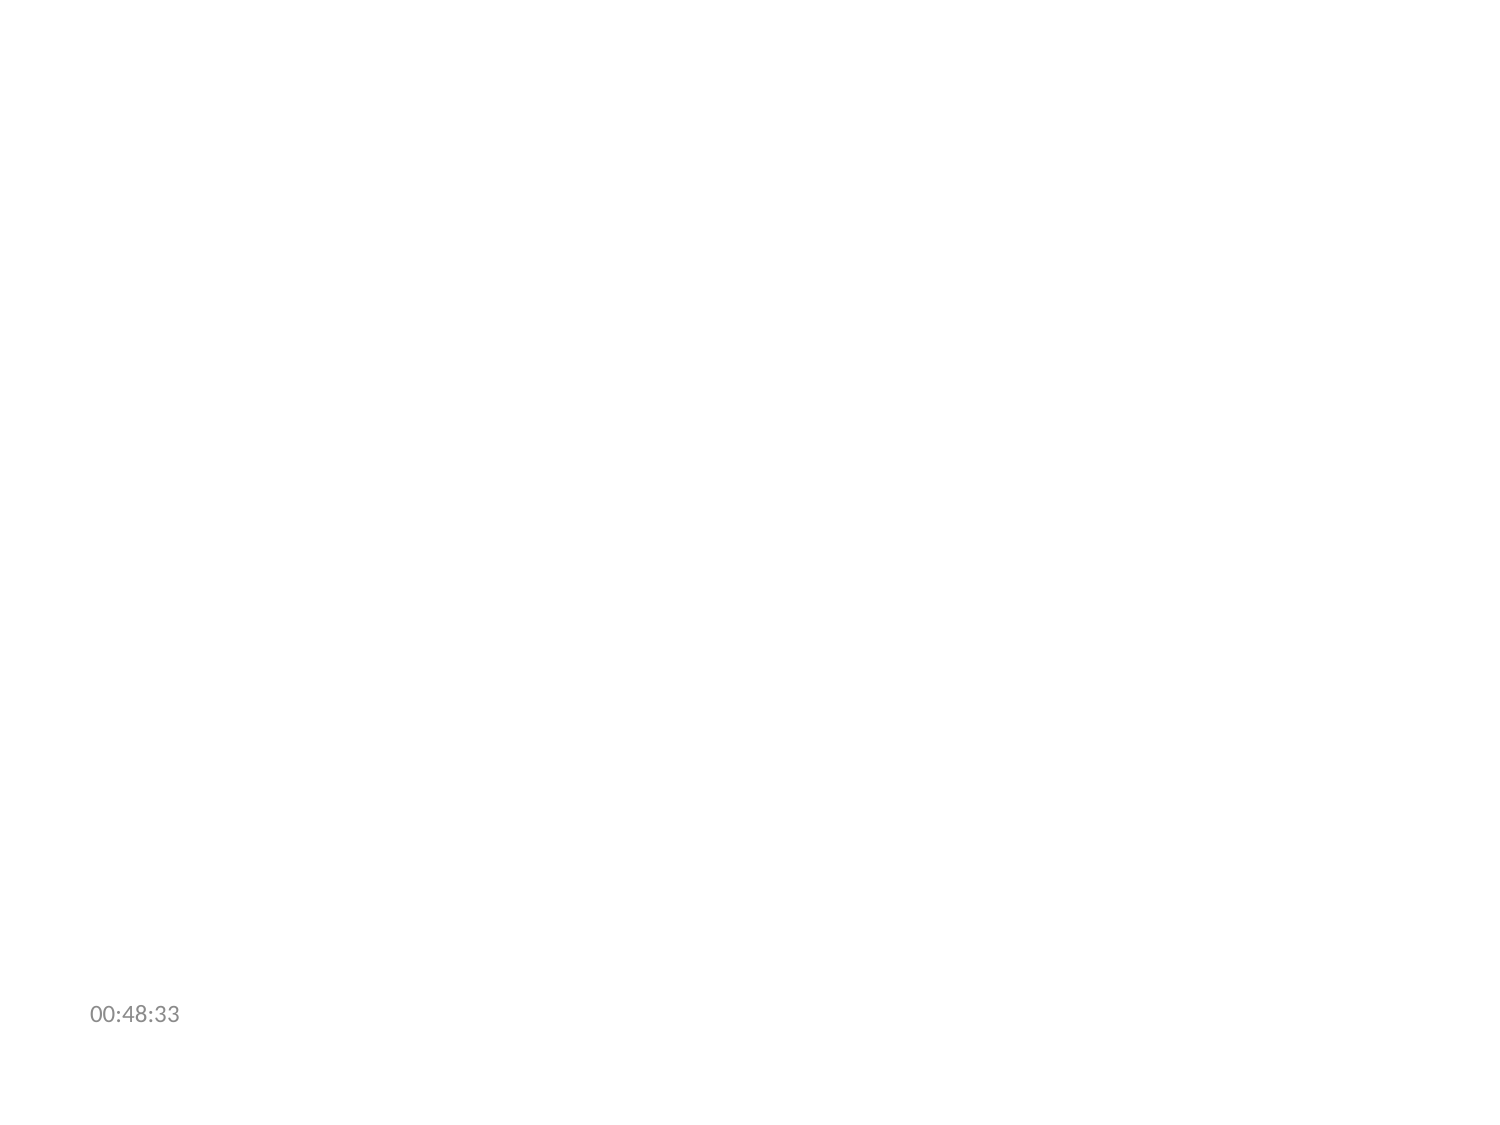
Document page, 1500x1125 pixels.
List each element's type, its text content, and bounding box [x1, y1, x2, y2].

text_box 15:35:09 [75, 982, 425, 1043]
